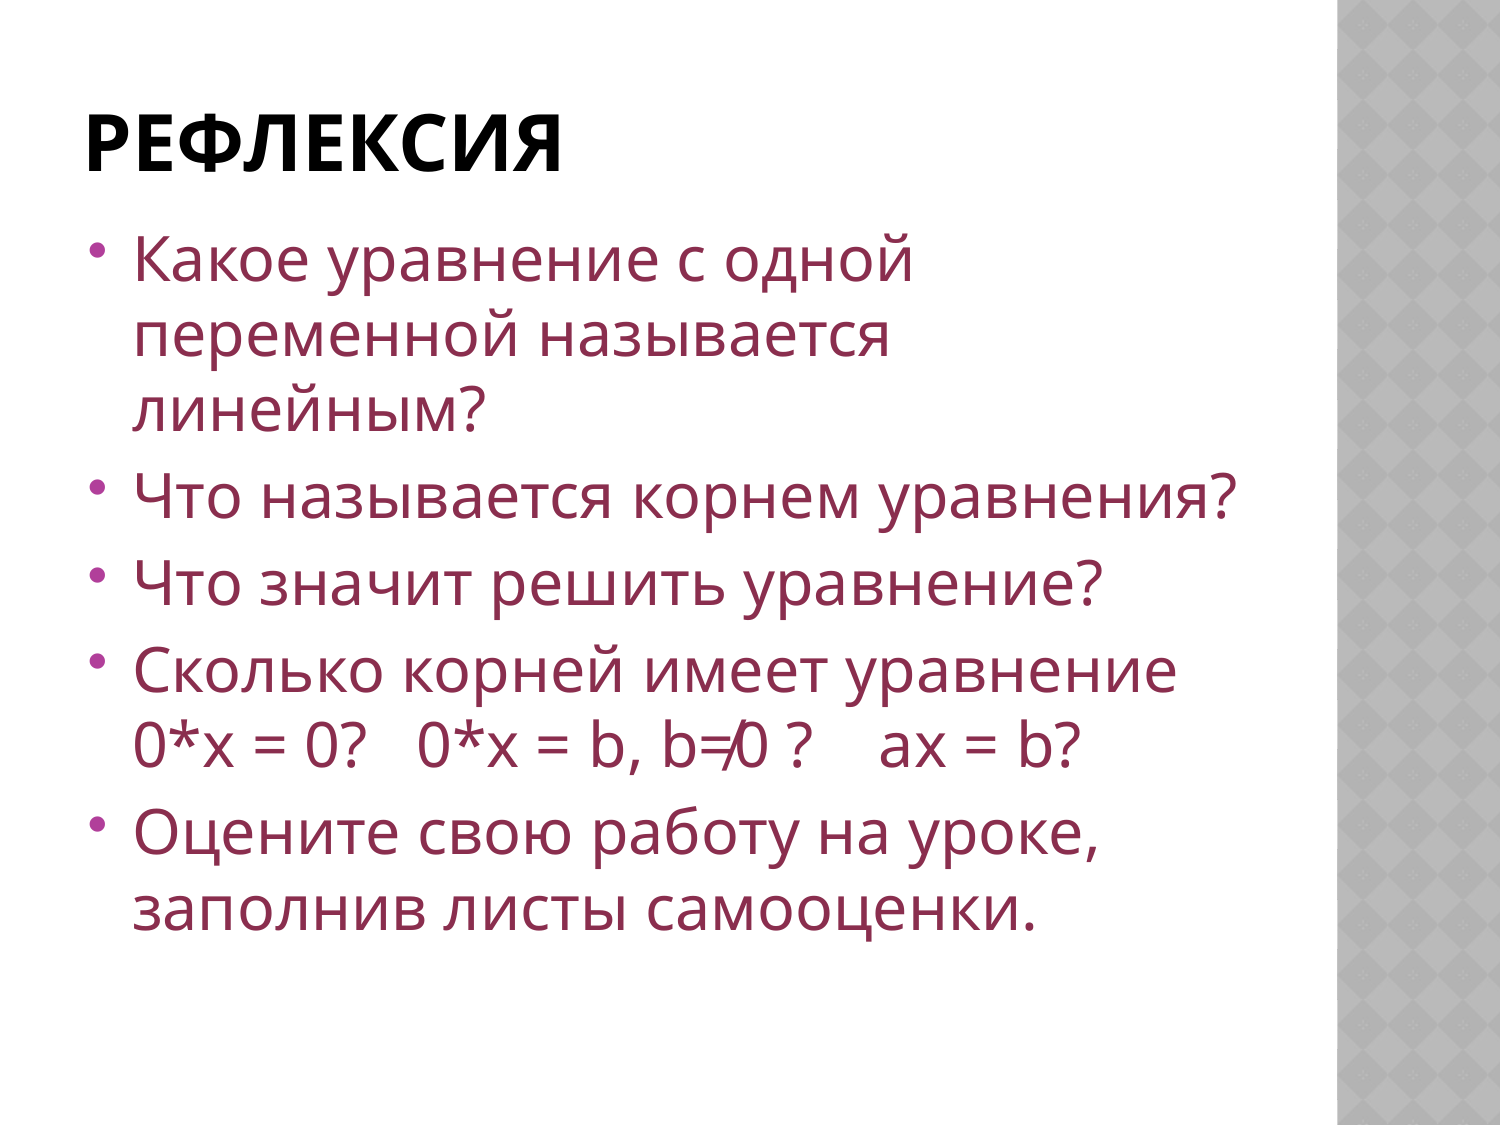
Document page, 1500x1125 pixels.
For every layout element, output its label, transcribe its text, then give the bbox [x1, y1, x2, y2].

list Какое уравнение с одной переменной называется линейным? Что называется корнем уравнения? Что значит решить уравнение? Сколько корней имеет уравнение 0*х = 0? 0*х = b, b≠0 ? aх = b? Оцените свою работу на уроке, заполнив листы самооценки. [75, 210, 1263, 1059]
title Рефлексия [75, 52, 1263, 188]
